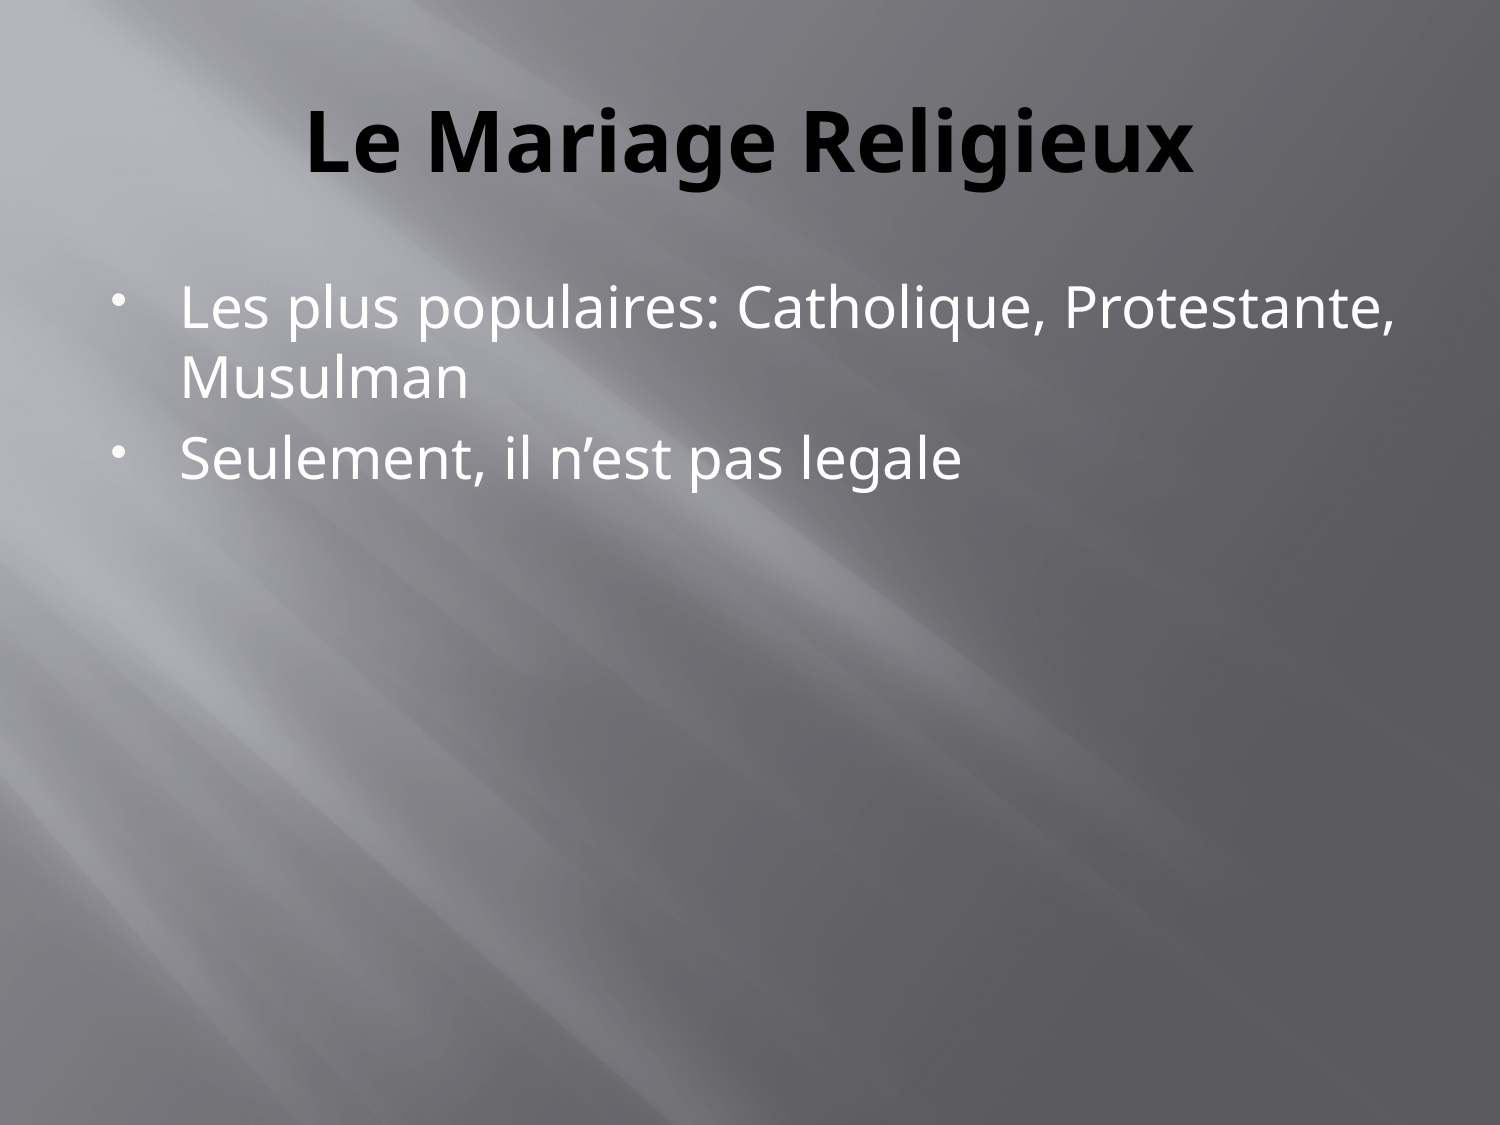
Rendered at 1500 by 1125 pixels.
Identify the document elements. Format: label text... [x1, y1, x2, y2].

title Le Mariage Religieux [75, 45, 1425, 233]
list Les plus populaires: Catholique, Protestante, Musulman Seulement, il n’est pas legale [75, 262, 1425, 1035]
